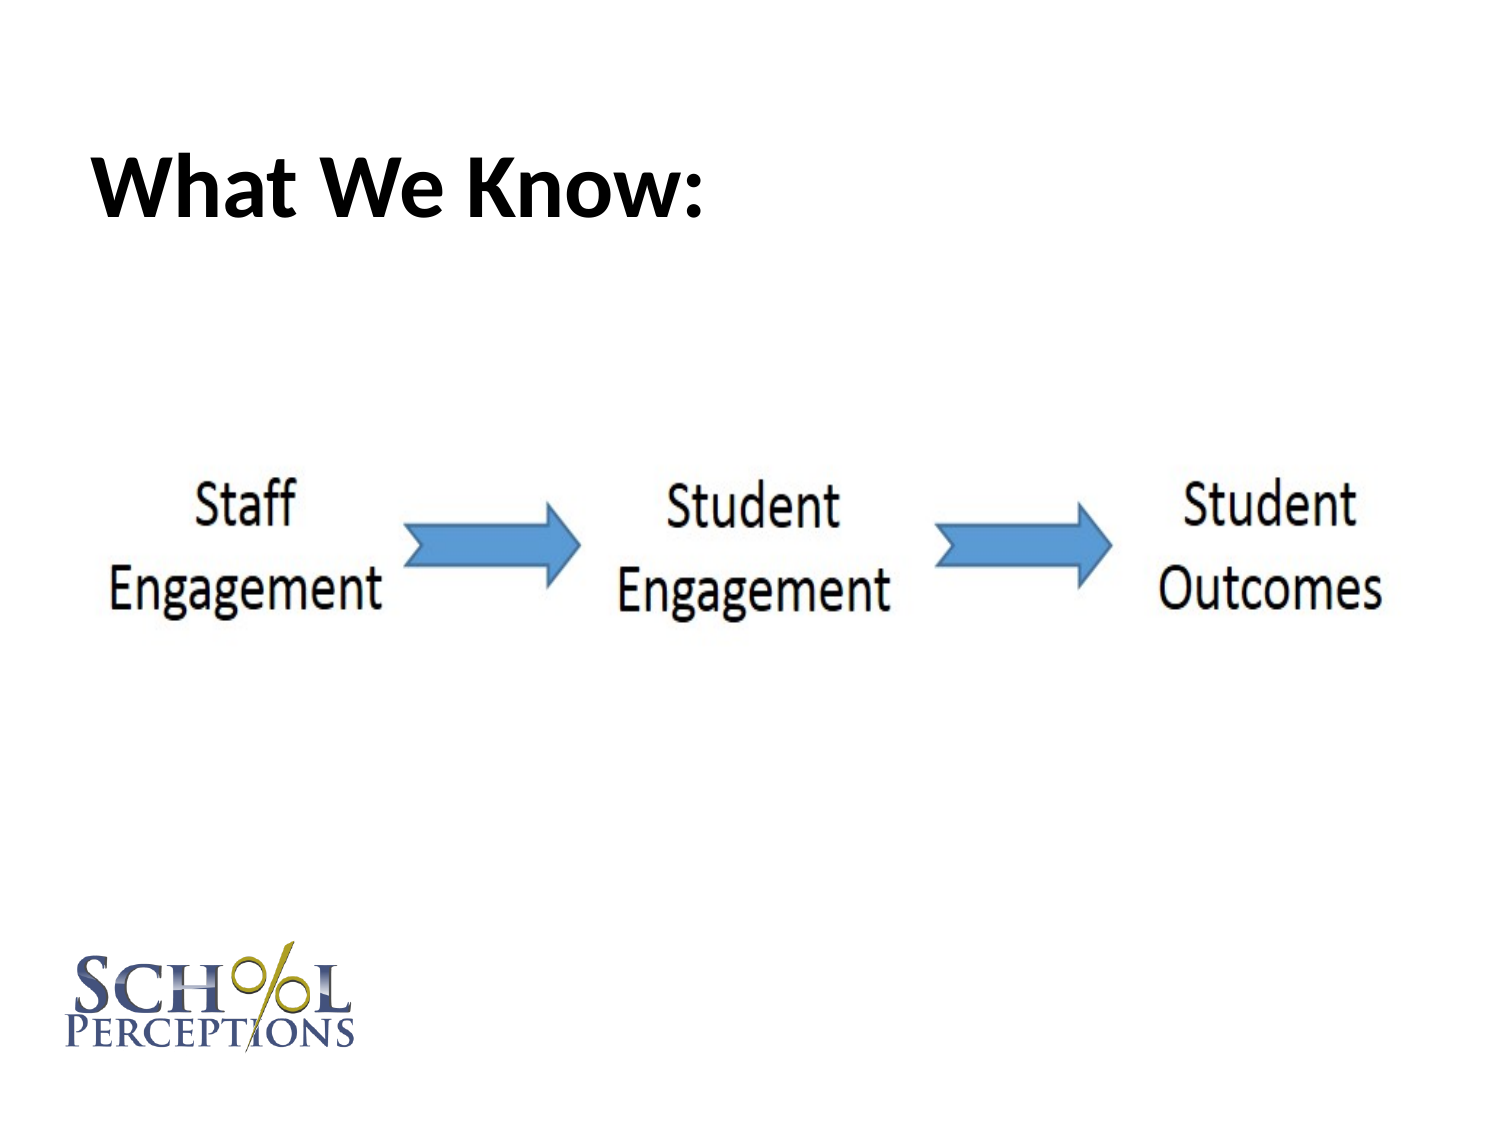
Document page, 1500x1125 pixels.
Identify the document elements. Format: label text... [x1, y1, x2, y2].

picture [62, 937, 356, 1063]
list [73, 437, 1427, 673]
title What We Know: [75, 87, 1425, 275]
